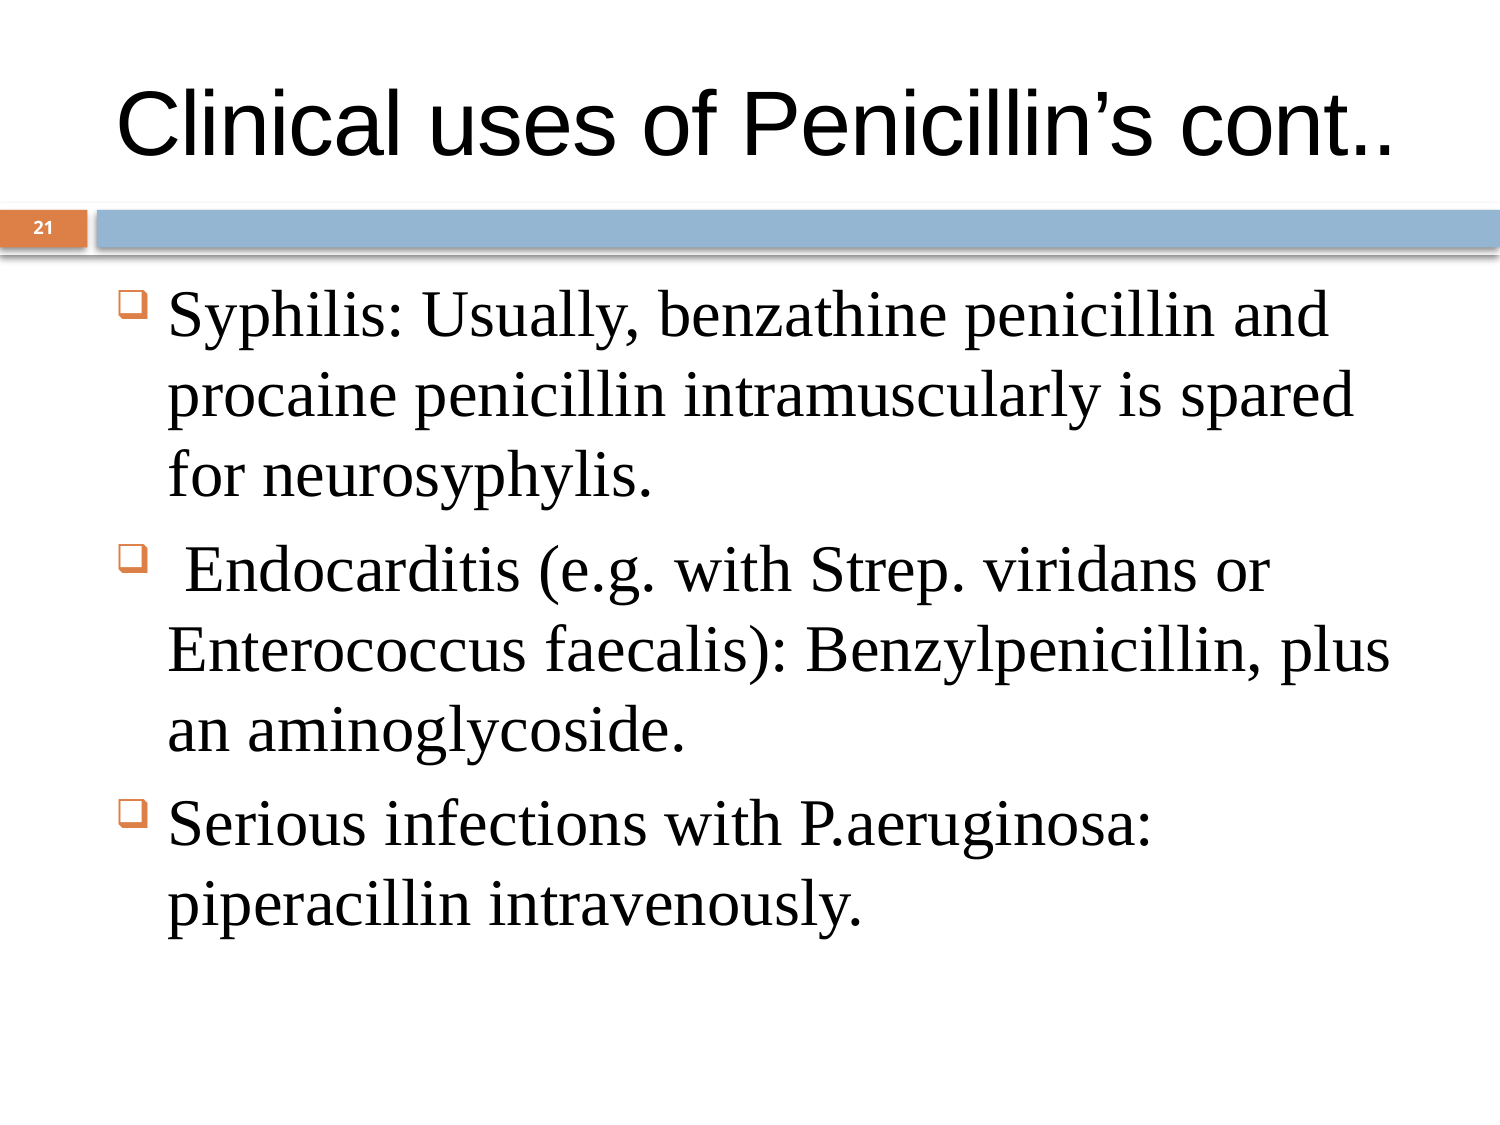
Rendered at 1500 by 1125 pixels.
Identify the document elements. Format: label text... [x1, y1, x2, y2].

slide_number 21 [0, 208, 88, 249]
title Clinical uses of Penicillin’s cont.. [100, 37, 1438, 200]
list Syphilis: Usually, benzathine penicillin and procaine penicillin intramuscularly is spared for neurosyphylis. Endocarditis (e.g. with Strep. viridans or Enterococcus faecalis): Benzylpenicillin, plus an aminoglycoside. Serious infections with P.aeruginosa: piperacillin intravenously. [100, 262, 1438, 1000]
